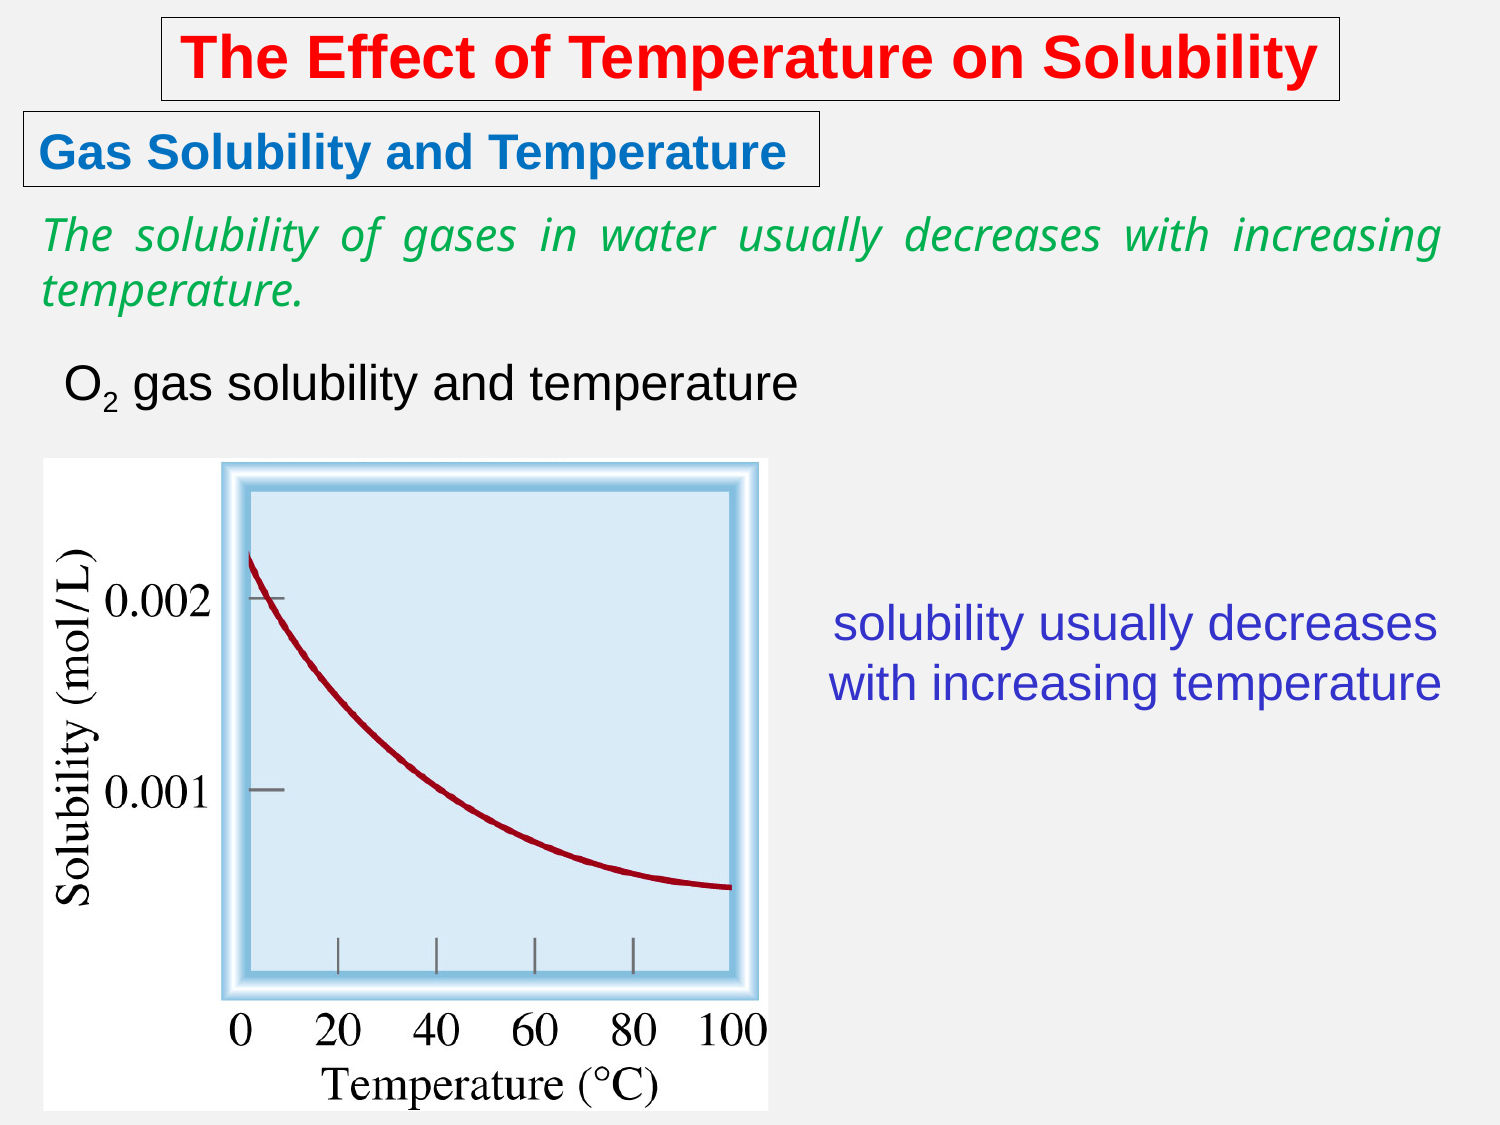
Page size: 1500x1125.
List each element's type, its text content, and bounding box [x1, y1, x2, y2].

text_box O2 gas solubility and temperature [48, 342, 815, 426]
title The Effect of Temperature on Solubility [161, 17, 1340, 101]
text_box solubility usually decreases with increasing temperature [796, 583, 1476, 718]
text_box Gas Solubility and Temperature [23, 111, 820, 187]
text_box The solubility of gases in water usually decreases with increasing temperature. [26, 198, 1459, 324]
picture [43, 458, 769, 1111]
